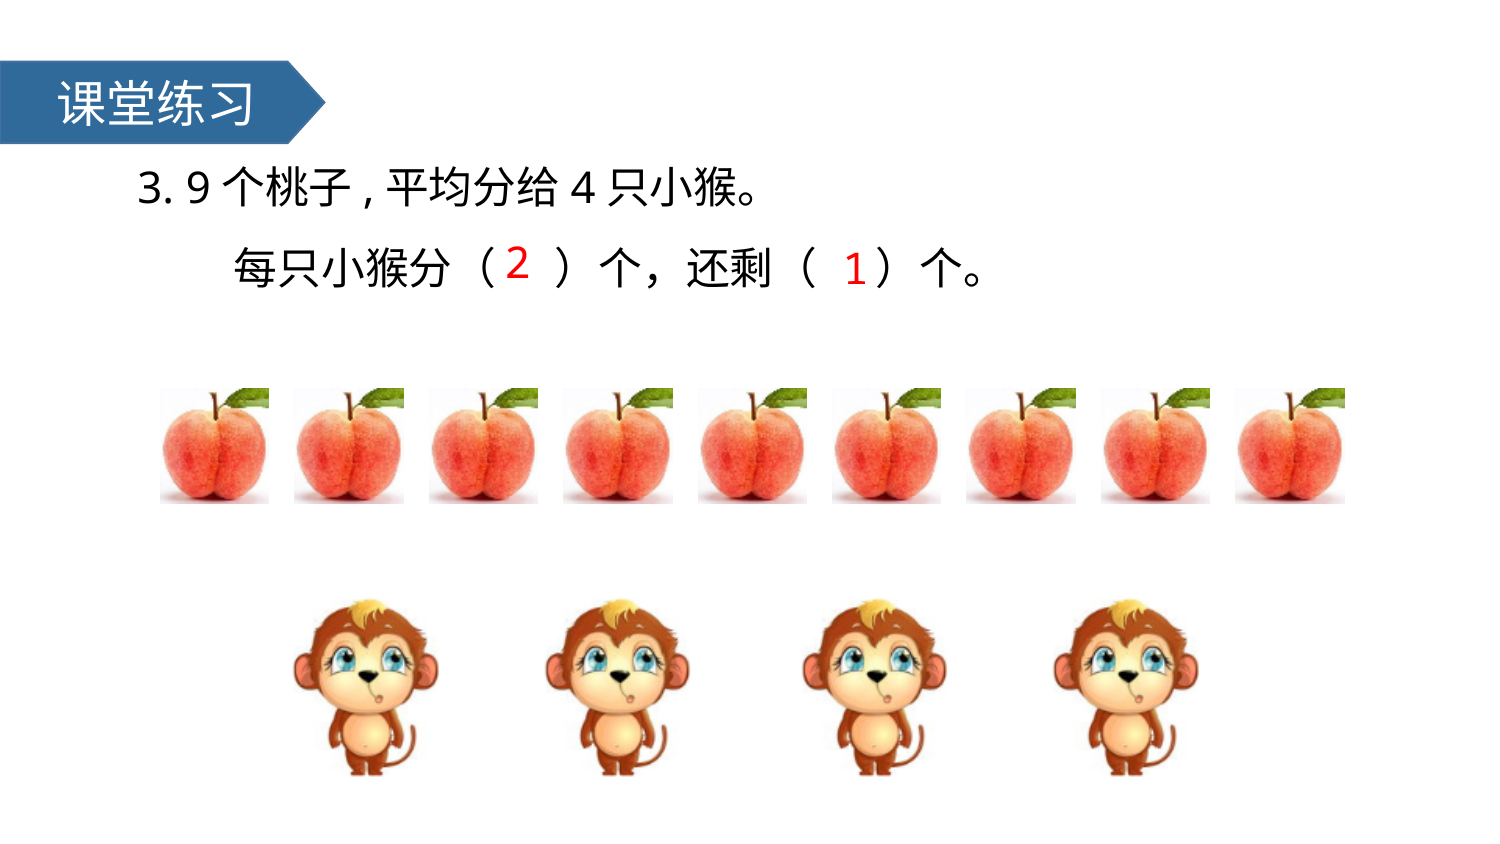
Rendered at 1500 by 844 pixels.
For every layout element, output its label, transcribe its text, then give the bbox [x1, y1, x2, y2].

picture [1101, 388, 1210, 504]
picture [832, 388, 941, 504]
text_box 3. 9个桃子,平均分给4只小猴。 [126, 154, 793, 218]
picture [294, 388, 404, 504]
picture [429, 388, 538, 504]
text_box 每只小猴分（ ）个，还剩（ ）个。 [222, 235, 831, 299]
picture [160, 388, 269, 504]
text_box 课堂练习 [0, 61, 325, 144]
text_box 2 [493, 229, 542, 293]
picture [1047, 592, 1210, 791]
picture [1235, 388, 1345, 504]
picture [698, 388, 807, 504]
text_box 1 [831, 235, 880, 299]
picture [538, 592, 701, 791]
picture [796, 592, 958, 791]
picture [563, 388, 673, 504]
text_box 每只小猴分（ ）个，还剩（ ）个。 [880, 235, 1019, 299]
picture [966, 388, 1076, 504]
picture [287, 592, 450, 791]
